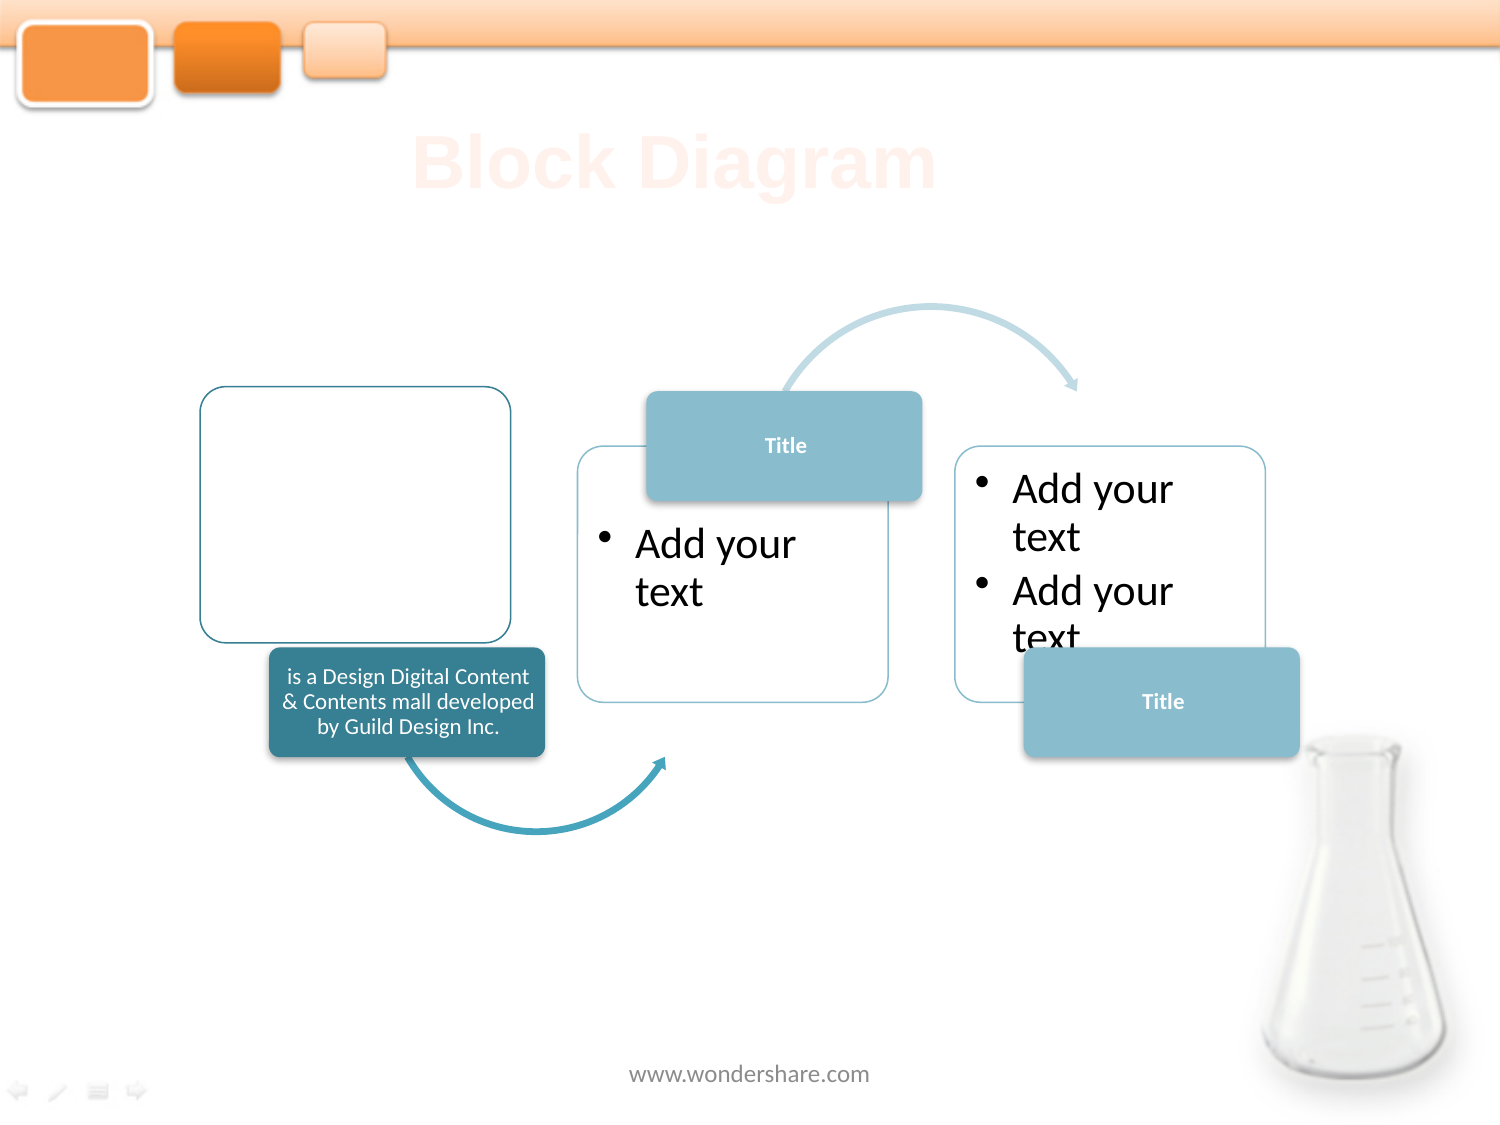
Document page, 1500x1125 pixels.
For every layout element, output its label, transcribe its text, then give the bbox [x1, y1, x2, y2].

title Block Diagram [0, 105, 1350, 211]
footer www.wondershare.com [512, 1042, 988, 1103]
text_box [198, 128, 1301, 1020]
picture [0, 0, 1500, 1125]
